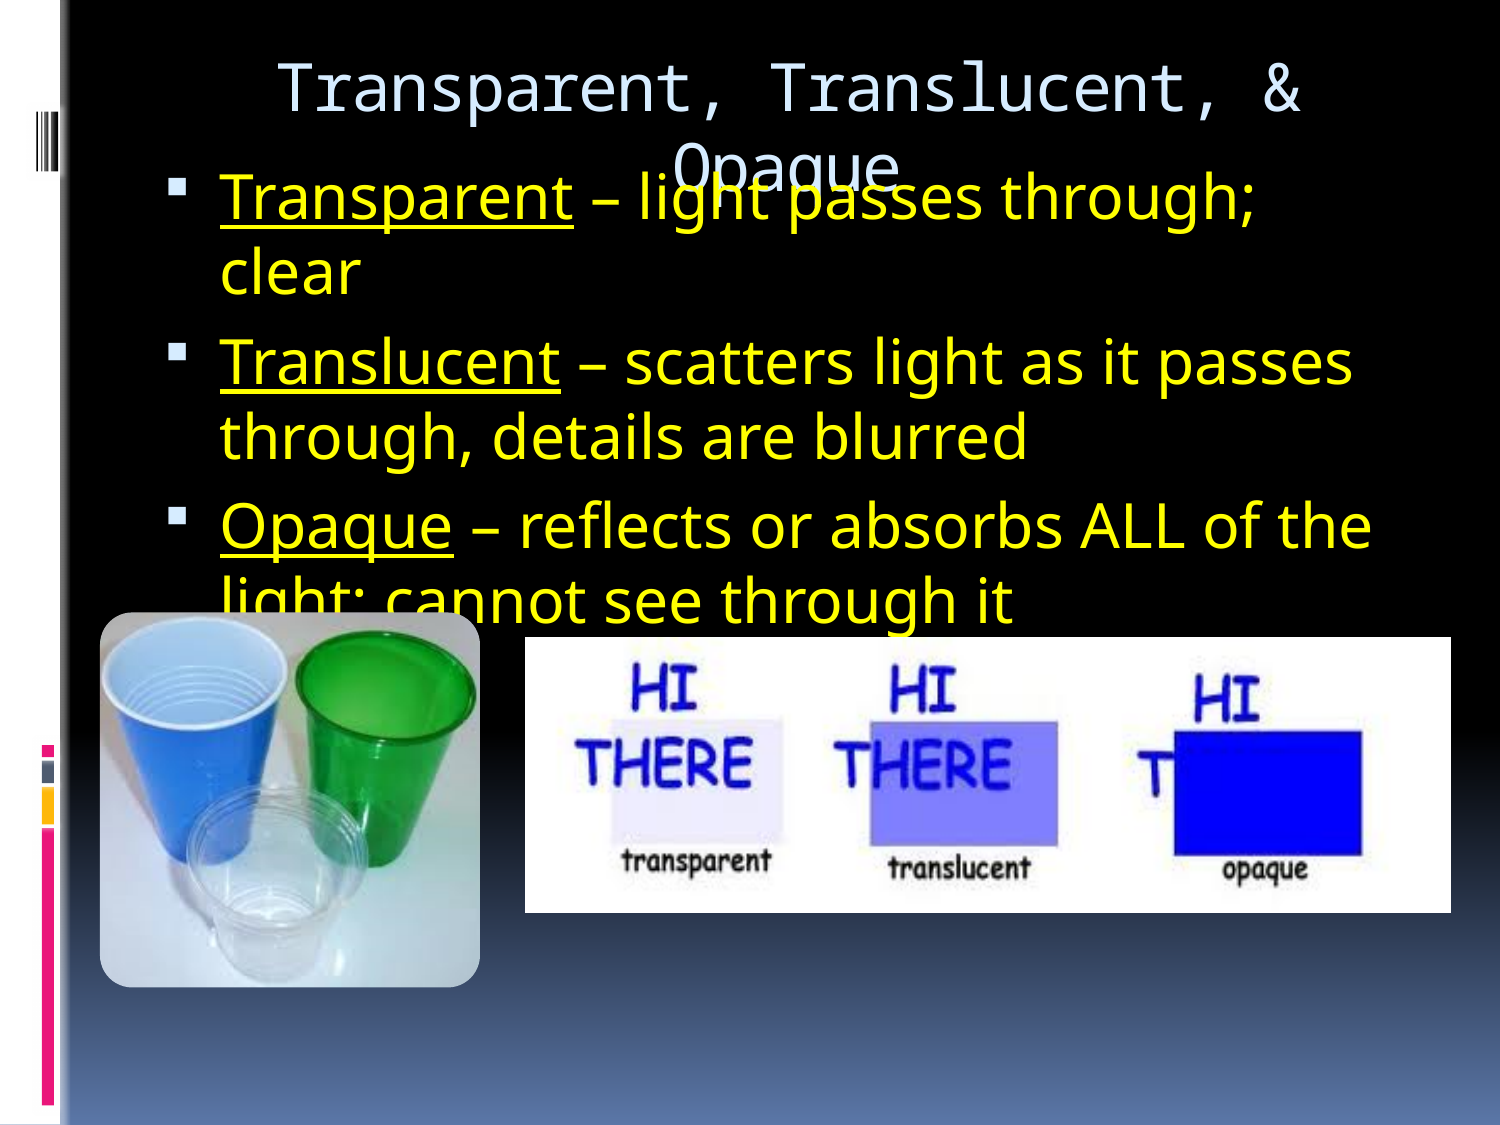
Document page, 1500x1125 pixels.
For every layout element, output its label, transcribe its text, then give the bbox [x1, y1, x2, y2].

list Transparent – light passes through; clear Translucent – scatters light as it passes through, details are blurred Opaque – reflects or absorbs ALL of the light; cannot see through it [137, 149, 1413, 900]
title Transparent, Translucent, & Opaque [150, 37, 1425, 188]
picture [99, 611, 481, 988]
picture [524, 637, 1451, 913]
